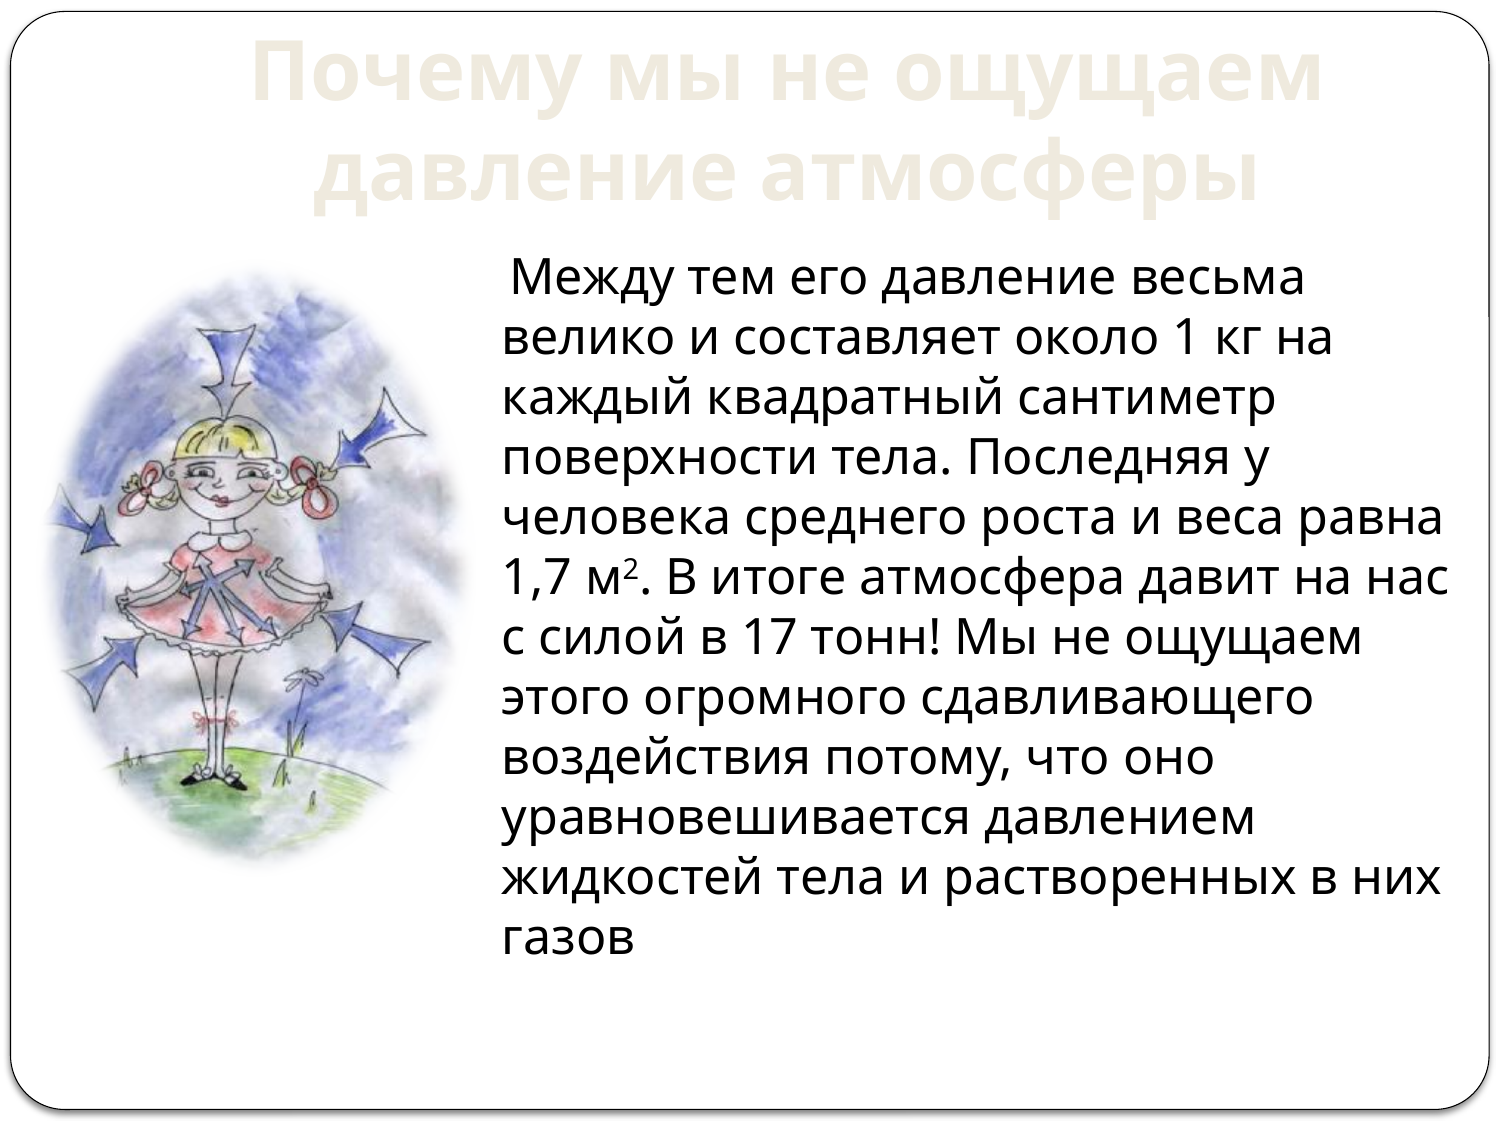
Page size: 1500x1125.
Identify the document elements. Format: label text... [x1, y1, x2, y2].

title Почему мы не ощущаем давление атмосферы [150, 45, 1425, 233]
list Между тем его давление весьма велико и составляет около 1 кг на каждый квадратный сантиметр поверхности тела. Последняя у человека среднего роста и веса равна 1,7 м2. В итоге атмосфера давит на нас с силой в 17 тонн! Мы не ощущаем этого огромного сдавливающего воздействия потому, что оно уравновешивается давлением жидкостей тела и растворенных в них газов [445, 237, 1471, 988]
picture [34, 257, 477, 880]
